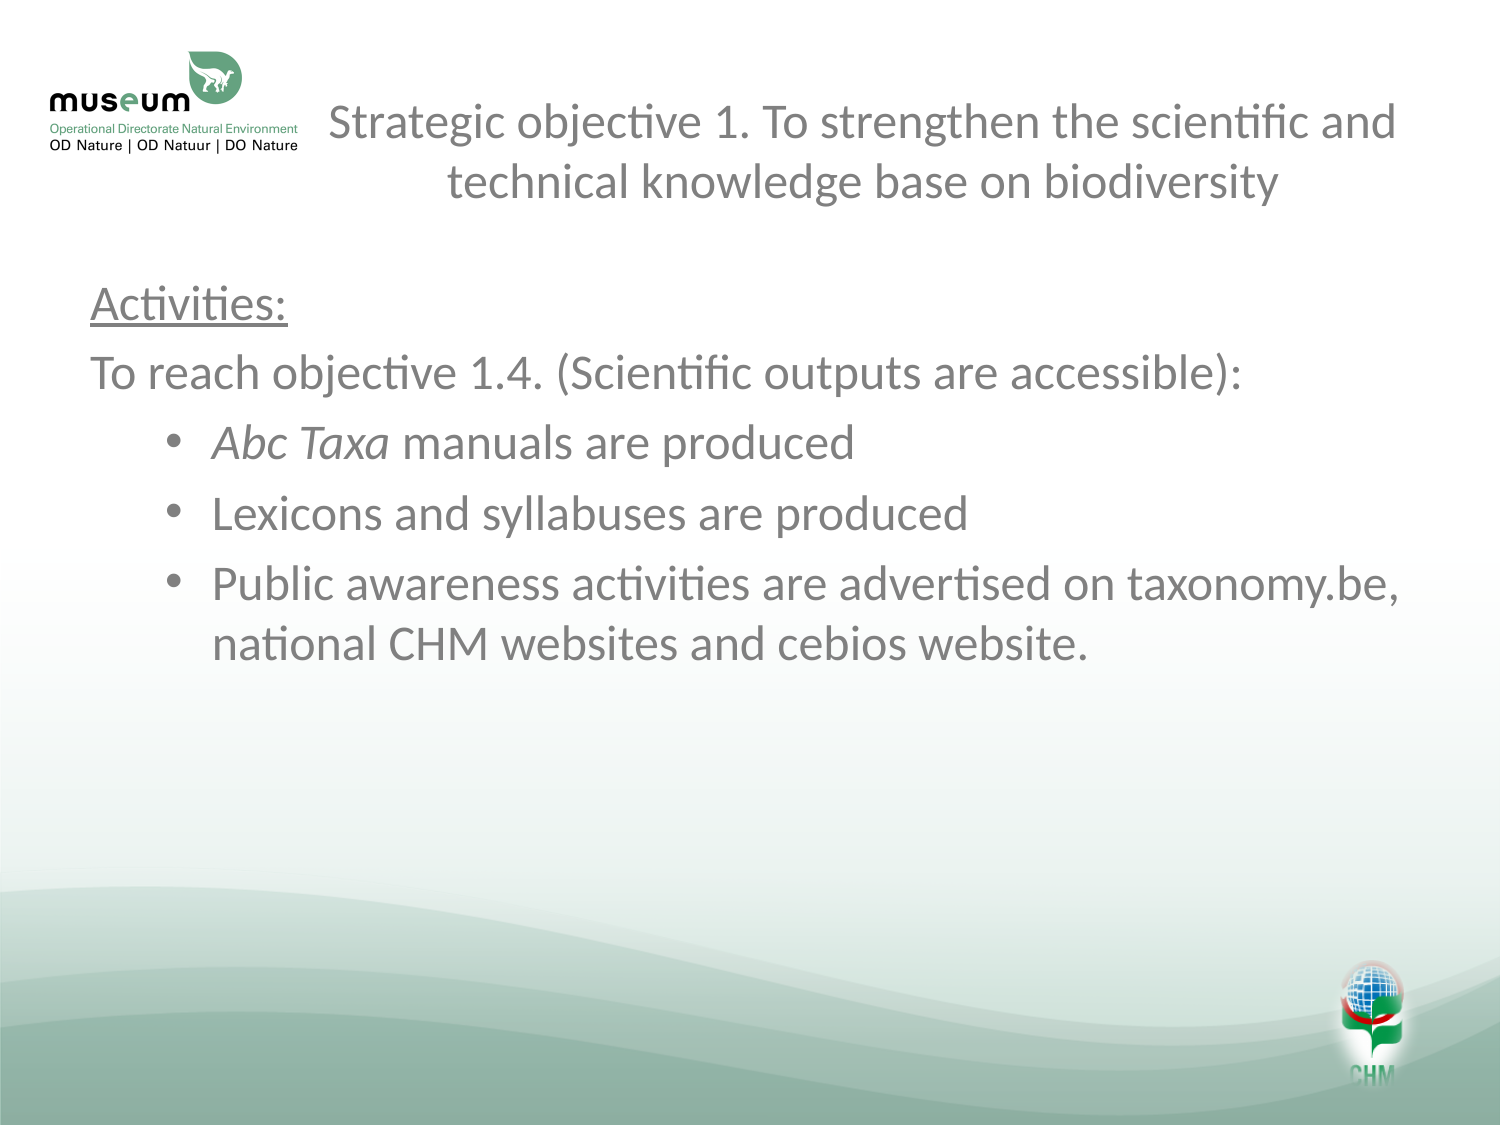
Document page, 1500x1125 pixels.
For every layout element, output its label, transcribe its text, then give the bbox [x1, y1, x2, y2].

list Activities: To reach objective 1.4. (Scientific outputs are accessible): Abc Taxa manuals are produced Lexicons and syllabuses are produced Public awareness activities are advertised on taxonomy.be, national CHM websites and cebios website. [75, 262, 1425, 1005]
picture [0, 0, 1500, 1125]
title Strategic objective 1. To strengthen the scientific and technical knowledge base on biodiversity [301, 79, 1425, 268]
